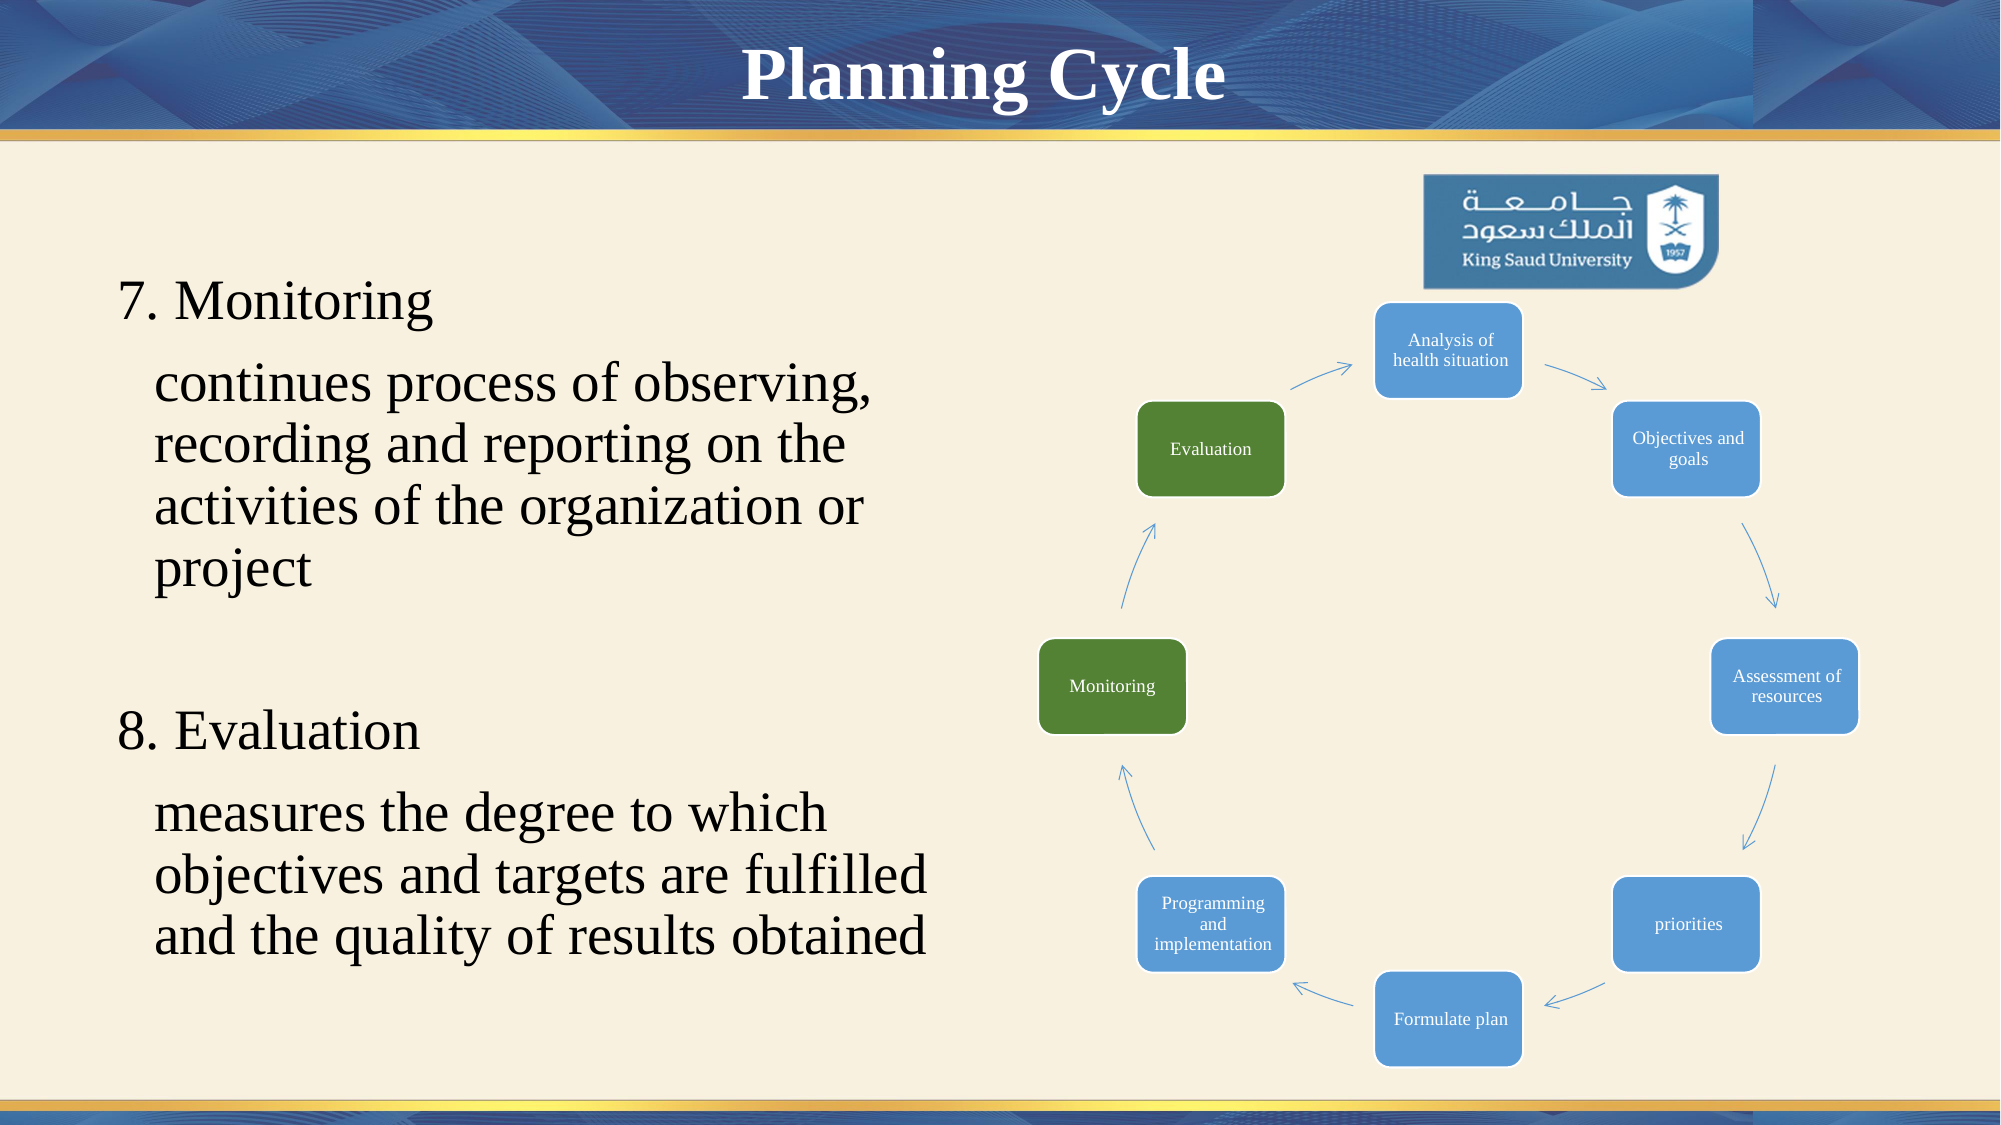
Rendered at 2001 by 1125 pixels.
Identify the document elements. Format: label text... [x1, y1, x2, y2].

picture [0, 0, 2001, 1125]
title Planning Cycle [241, 6, 1746, 144]
list 7. Monitoring continues process of observing, recording and reporting on the activities of the organization or project 8. Evaluation measures the degree to which objectives and targets are fulfilled and the quality of results obtained [102, 262, 1037, 977]
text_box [999, 297, 1898, 1068]
